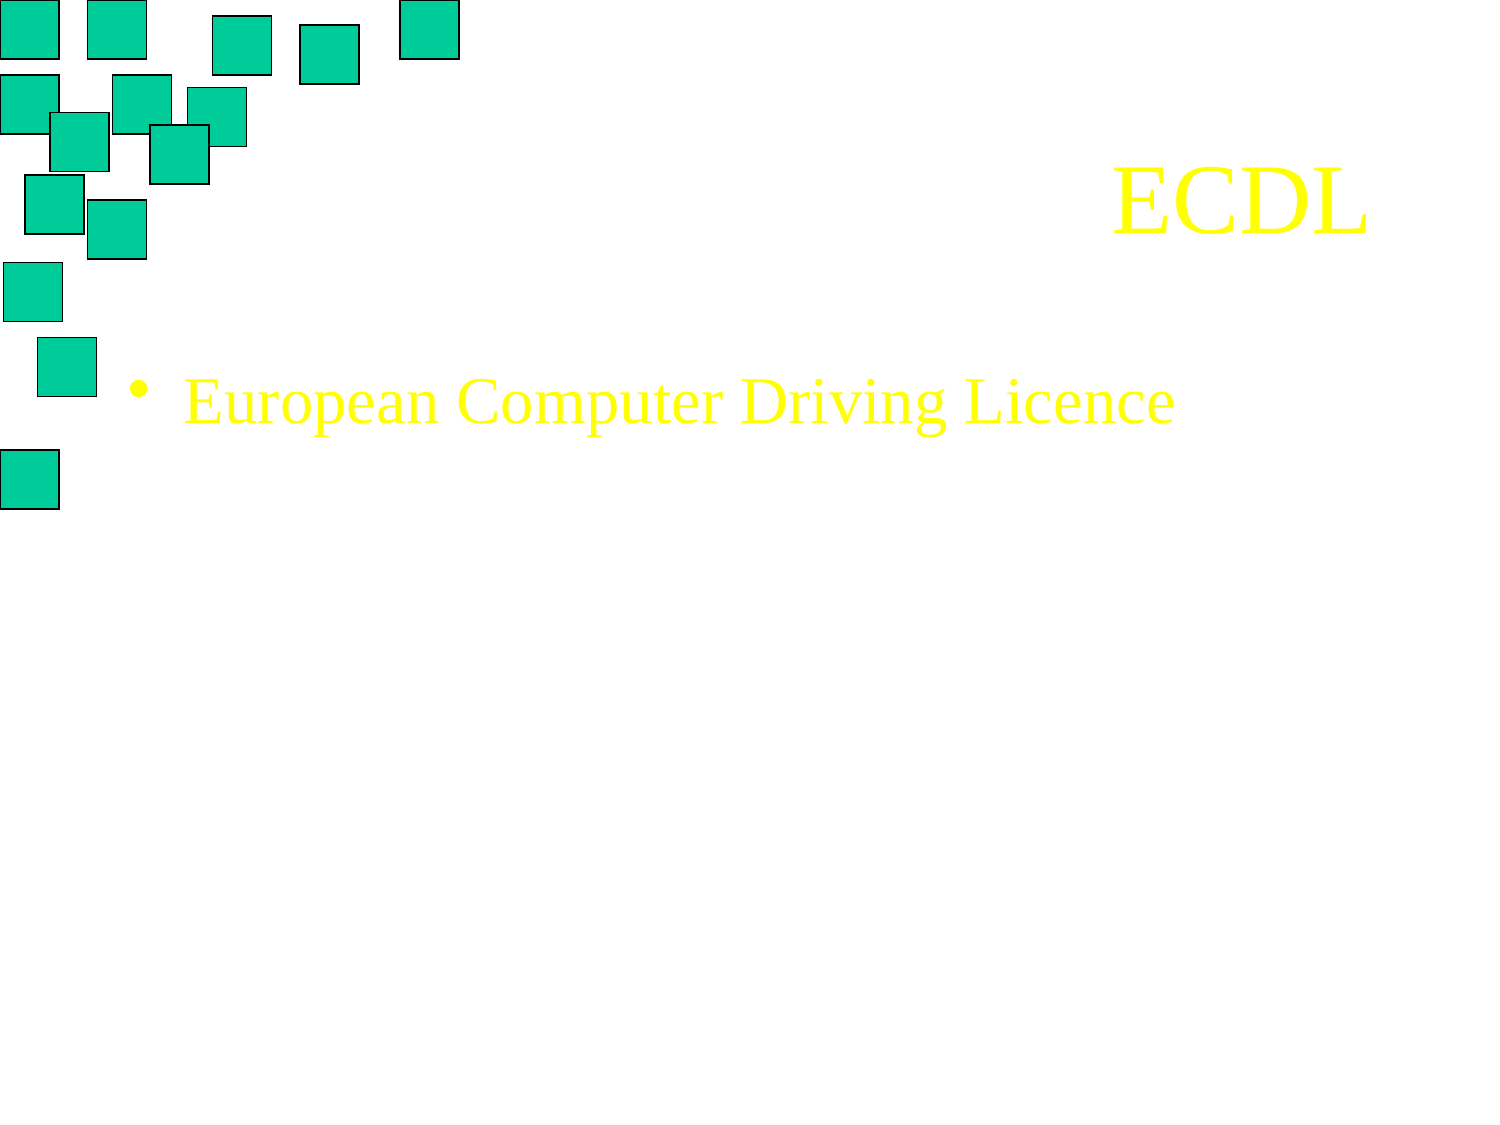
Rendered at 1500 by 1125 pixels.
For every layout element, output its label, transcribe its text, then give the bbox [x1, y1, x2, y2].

list European Computer Driving Licence [112, 324, 1388, 1001]
title ECDL [112, 99, 1388, 288]
